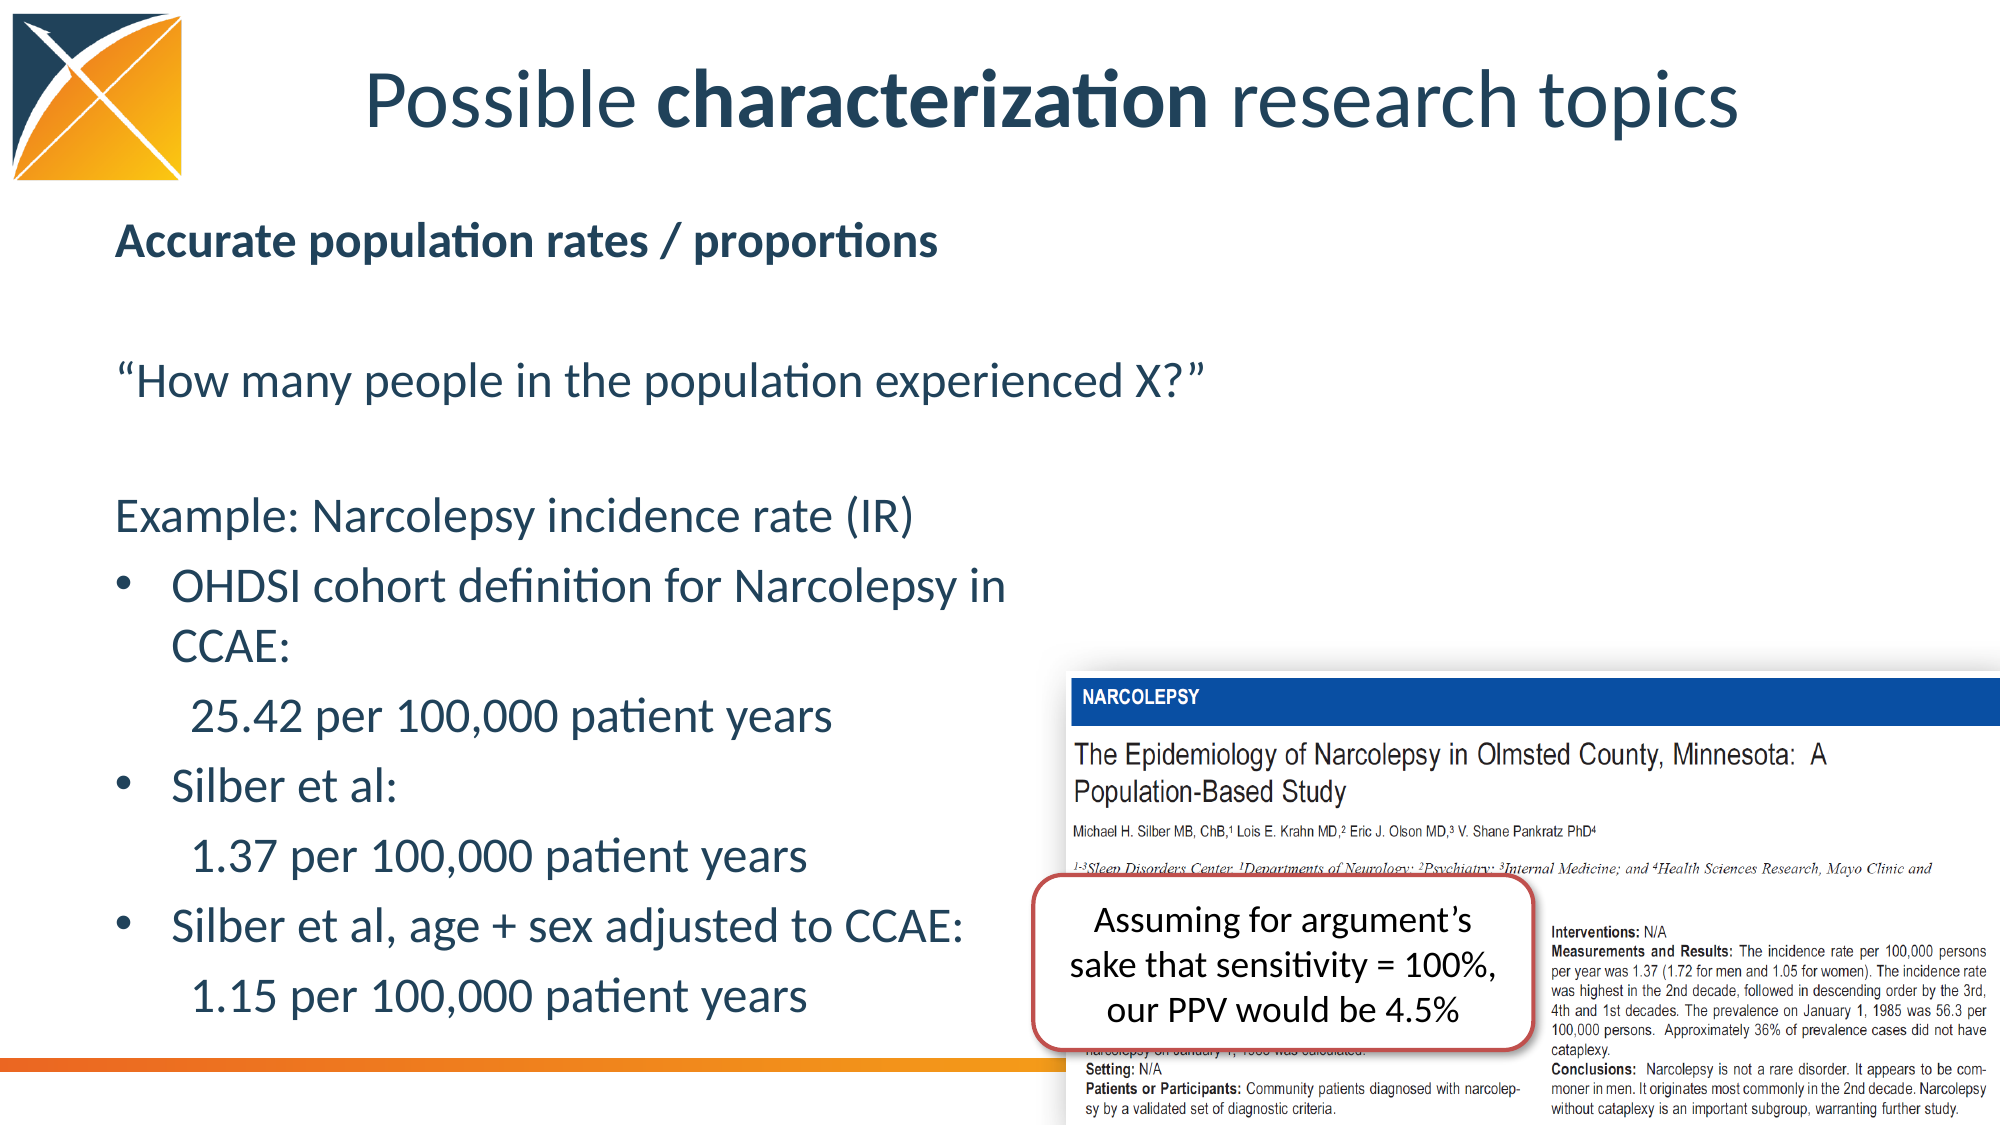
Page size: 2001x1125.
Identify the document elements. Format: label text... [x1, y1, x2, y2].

text_box Example: Narcolepsy incidence rate (IR) OHDSI cohort definition for Narcolepsy in CCAE: 25.42 per 100,000 patient years Silber et al: 1.37 per 100,000 patient years Silber et al, age + sex adjusted to CCAE: 1.15 per 100,000 patient years [99, 474, 1034, 1050]
picture [0, 0, 206, 200]
title Possible characterization research topics [205, 24, 1900, 163]
list Accurate population rates / proportions “How many people in the population experienced X?” [99, 200, 1900, 889]
text_box Assuming for argument’s sake that sensitivity = 100%, our PPV would be 4.5% [1031, 872, 1061, 1053]
picture [1066, 671, 2000, 1125]
